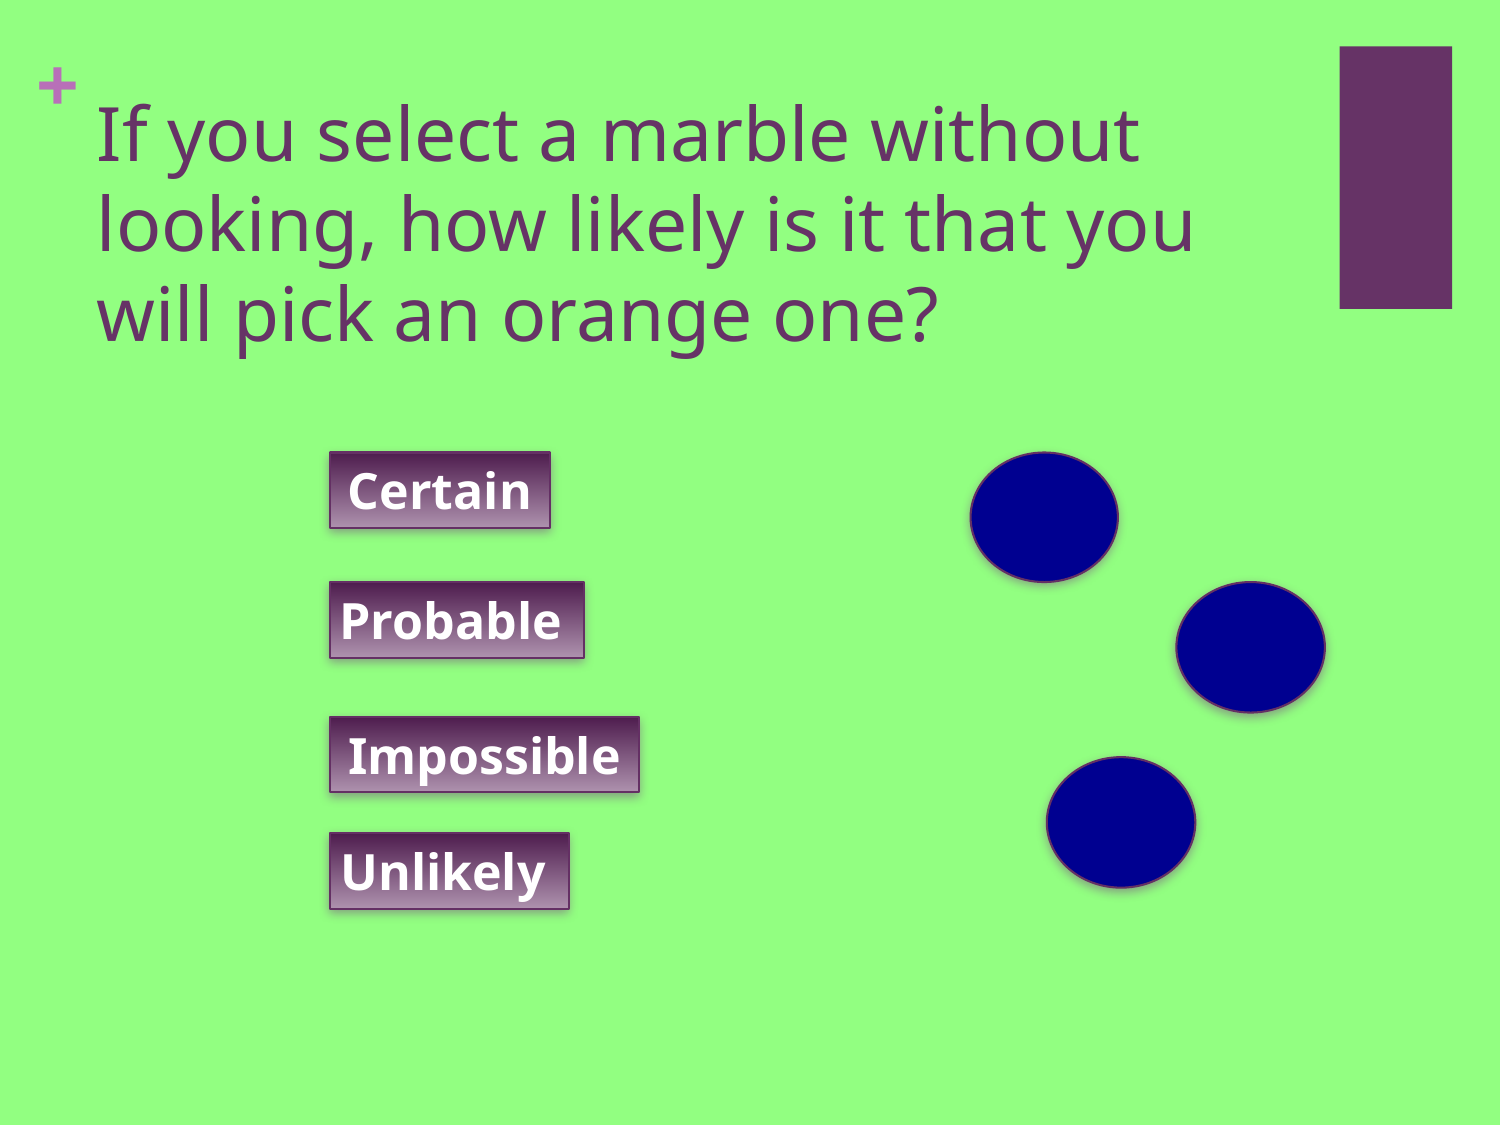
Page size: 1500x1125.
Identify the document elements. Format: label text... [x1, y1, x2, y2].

text_box Probable [324, 582, 590, 657]
title If you select a marble without looking, how likely is it that you will pick an orange one? [81, 79, 1322, 263]
text_box Certain [333, 452, 547, 528]
text_box [329, 716, 640, 793]
text_box [1175, 581, 1326, 714]
text_box [969, 451, 1119, 584]
text_box [329, 451, 551, 529]
text_box Unlikely [325, 833, 574, 908]
text_box [1045, 756, 1197, 889]
text_box Impossible [333, 716, 636, 792]
